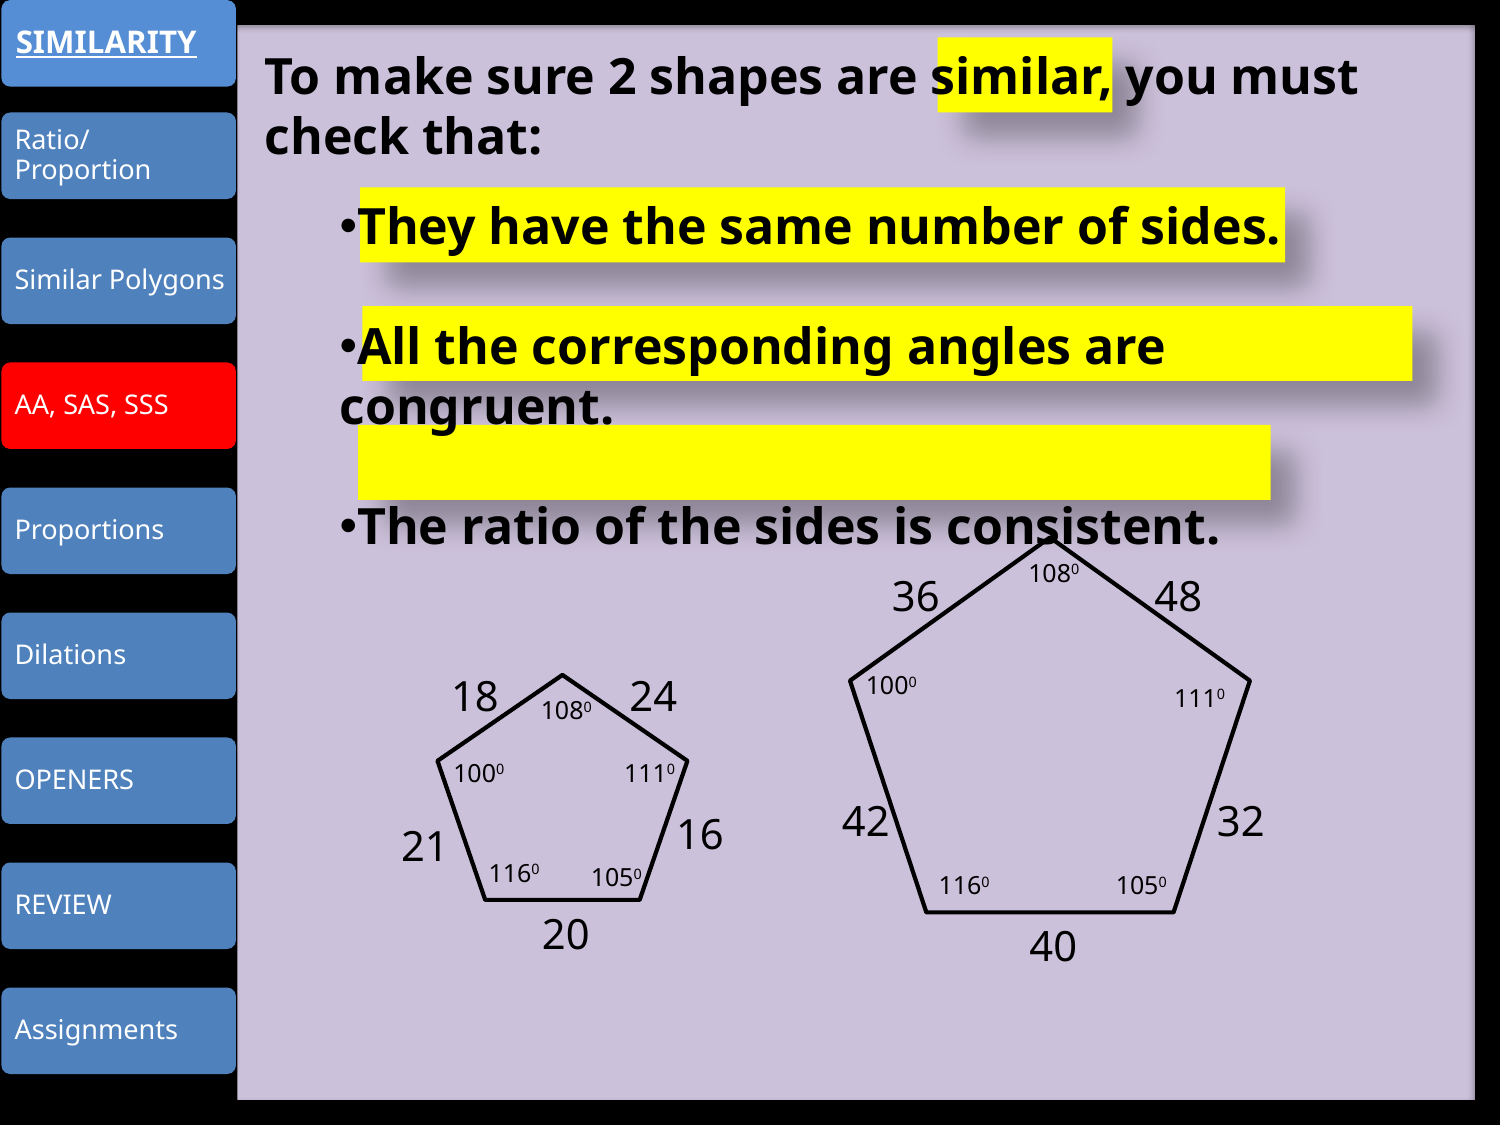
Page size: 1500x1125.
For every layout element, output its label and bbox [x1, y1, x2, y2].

text_box [238, 0, 1500, 1125]
text_box [0, 0, 238, 1125]
